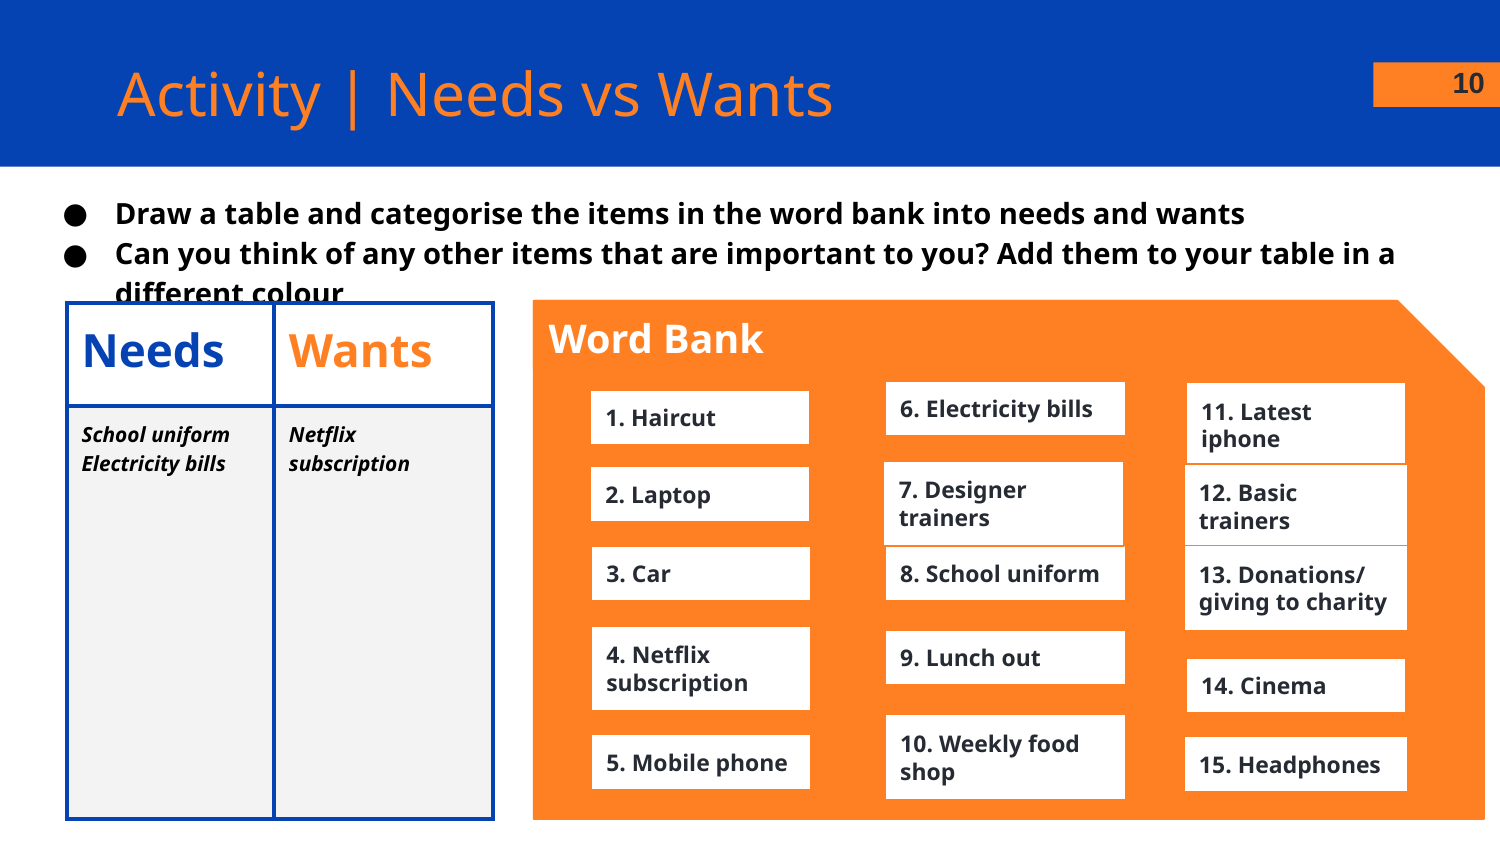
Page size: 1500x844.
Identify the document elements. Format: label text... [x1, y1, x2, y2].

text_box 12. Basic trainers [1183, 463, 1409, 545]
text_box 3. Car [591, 546, 811, 602]
table_header Wants [276, 305, 491, 404]
table_cell Netflix subscription [276, 408, 491, 817]
text_box 5. Mobile phone [591, 734, 811, 790]
text_box 9. Lunch out [885, 630, 1126, 686]
text_box Draw a table and categorise the items in the word bank into needs and wants Can you think of any other items that are important to you? Add them to your table in a different colour [24, 175, 1484, 326]
text_box 14. Cinema [1186, 658, 1406, 714]
text_box 4. Netflix subscription [591, 625, 811, 711]
text_box 7. Designer trainers [883, 460, 1125, 546]
text_box 1. Haircut [590, 389, 811, 445]
text_box 13. Donations/ giving to charity [1183, 545, 1409, 631]
slide_number 10 [1410, 49, 1500, 115]
text_box 2. Laptop [590, 466, 811, 522]
text_box [533, 300, 1484, 820]
text_box 11. Latest iphone [1186, 382, 1406, 463]
text_box 8. School uniform [885, 545, 1126, 601]
text_box 10. Weekly food shop [885, 714, 1126, 800]
text_box 6. Electricity bills [885, 380, 1126, 436]
text_box 15. Headphones [1183, 736, 1409, 792]
table_cell School uniform Electricity bills [69, 408, 272, 817]
text_box Word Bank [533, 300, 1406, 369]
title Activity | Needs vs Wants [102, 49, 1374, 135]
table_header Needs [69, 305, 272, 404]
